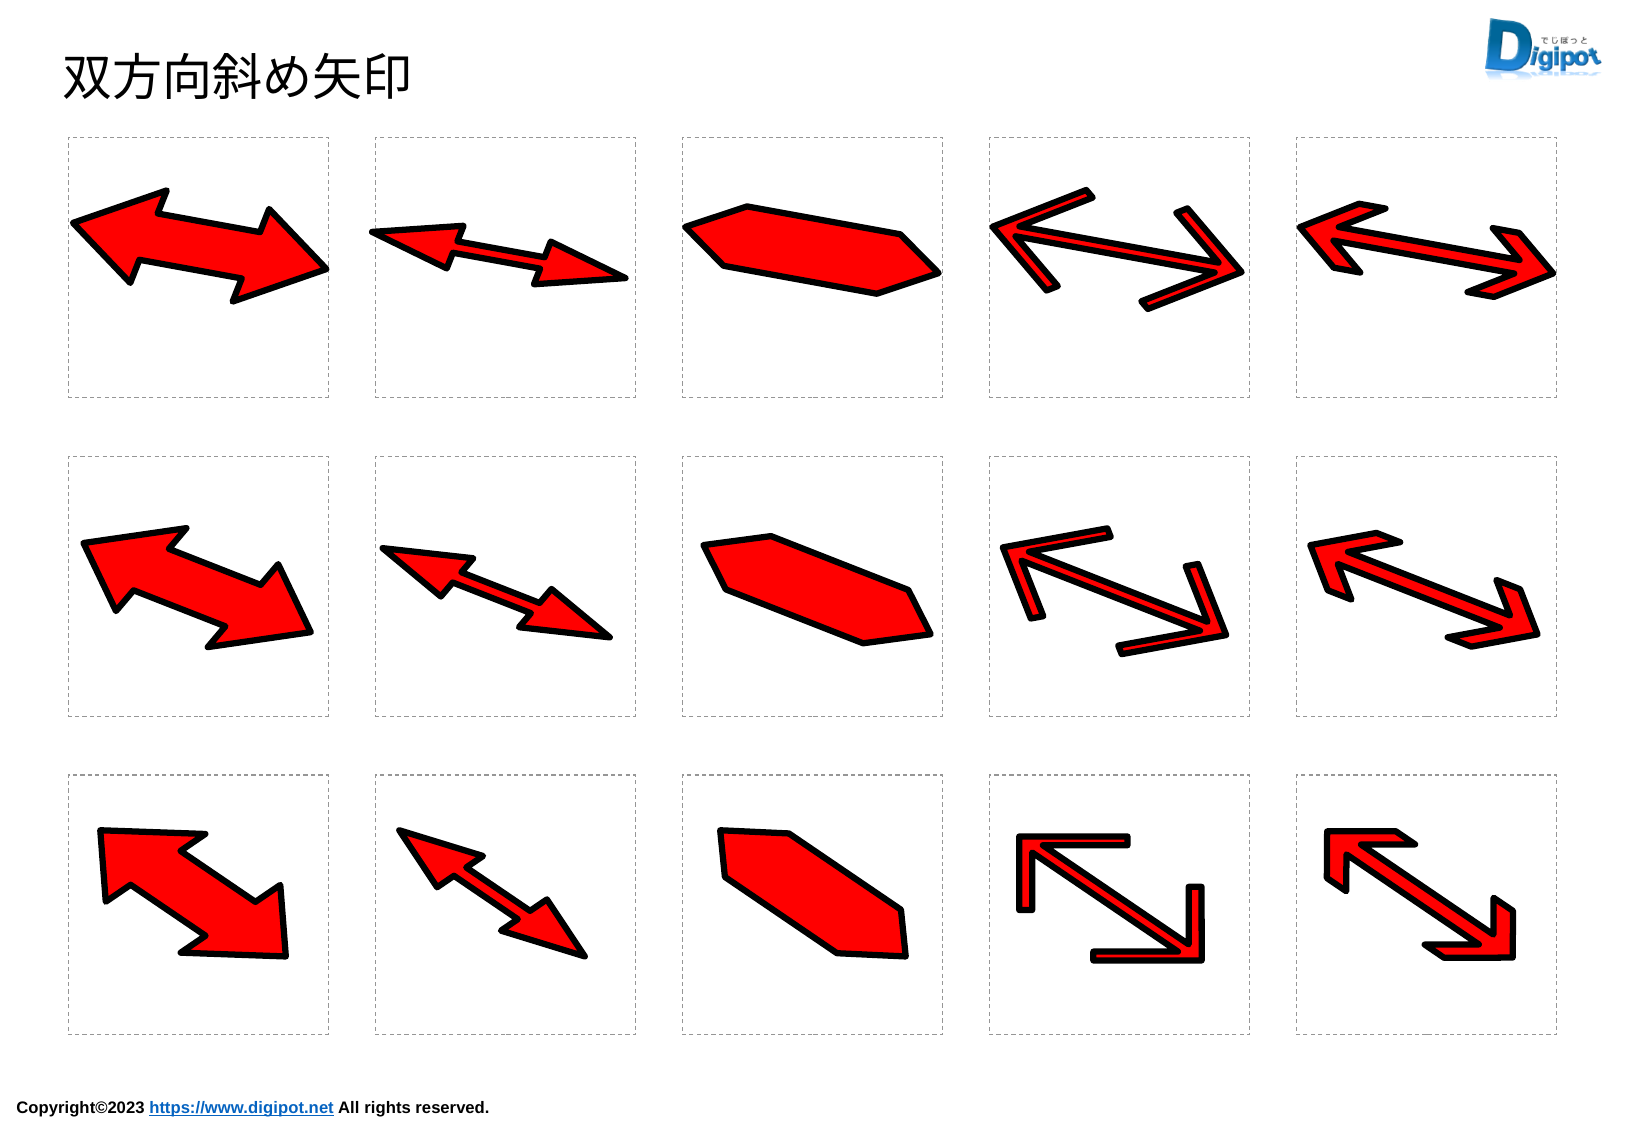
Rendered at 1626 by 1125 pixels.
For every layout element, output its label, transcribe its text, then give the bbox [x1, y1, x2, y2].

text_box [720, 830, 906, 957]
text_box [1002, 528, 1227, 655]
text_box [1310, 532, 1538, 647]
text_box [399, 830, 585, 957]
picture [1485, 18, 1602, 82]
text_box [685, 206, 939, 294]
text_box 双方向斜め矢印 [47, 38, 427, 113]
text_box [992, 189, 1242, 309]
text_box [372, 225, 626, 285]
text_box [382, 548, 610, 638]
text_box [1019, 836, 1202, 961]
text_box [703, 536, 931, 644]
text_box [100, 830, 286, 957]
text_box [83, 528, 311, 648]
text_box [1299, 203, 1554, 297]
text_box [1326, 831, 1514, 958]
text_box [72, 190, 327, 302]
